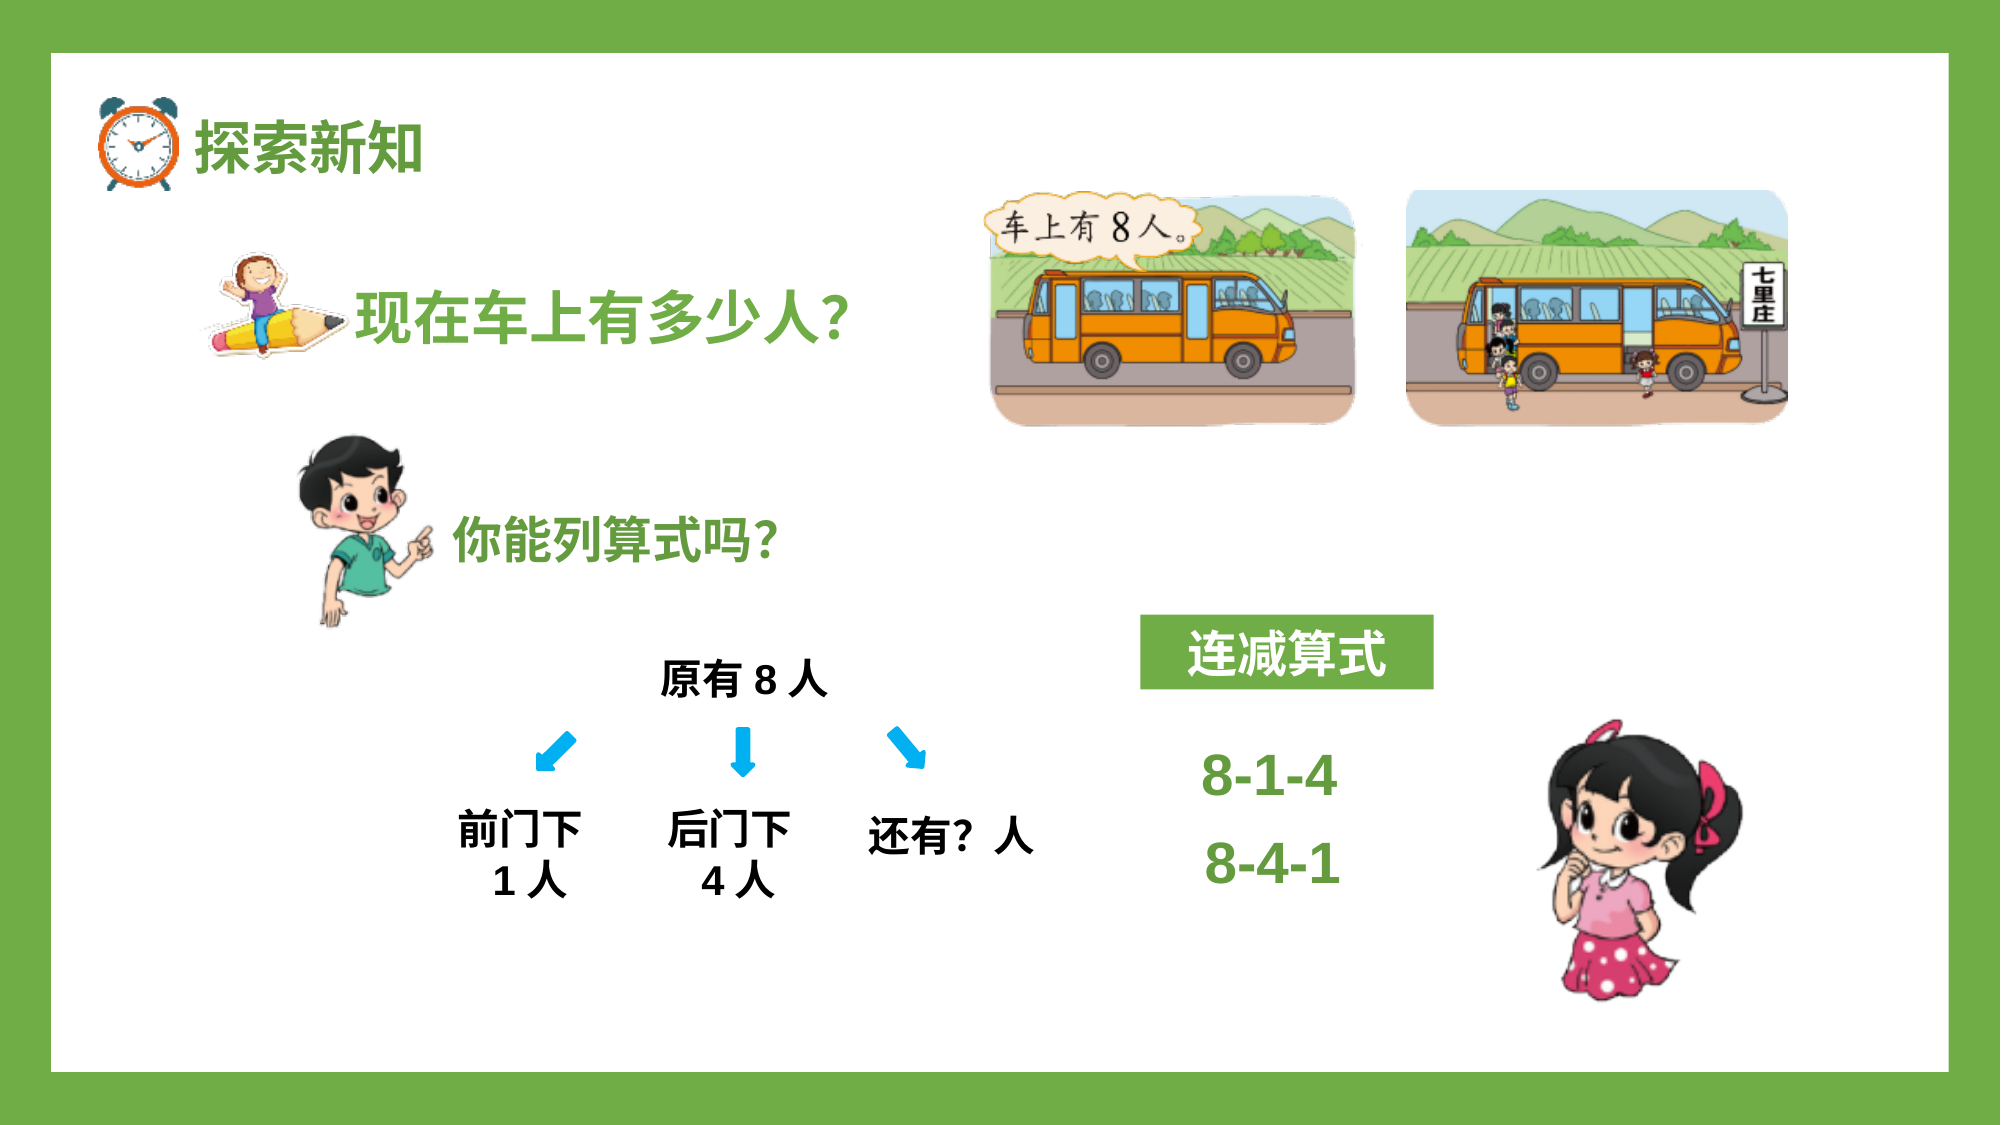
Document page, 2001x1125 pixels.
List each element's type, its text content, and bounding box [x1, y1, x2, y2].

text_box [983, 190, 1788, 432]
picture [1526, 711, 1748, 1008]
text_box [441, 742, 599, 913]
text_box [97, 97, 554, 191]
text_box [651, 729, 809, 912]
text_box 8-1-4 [1186, 729, 1353, 815]
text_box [853, 726, 1052, 869]
text_box 原有8人 [645, 645, 844, 711]
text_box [292, 431, 821, 631]
text_box 8-4-1 [1189, 818, 1357, 903]
text_box 连减算式 [1140, 614, 1434, 690]
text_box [178, 239, 983, 394]
